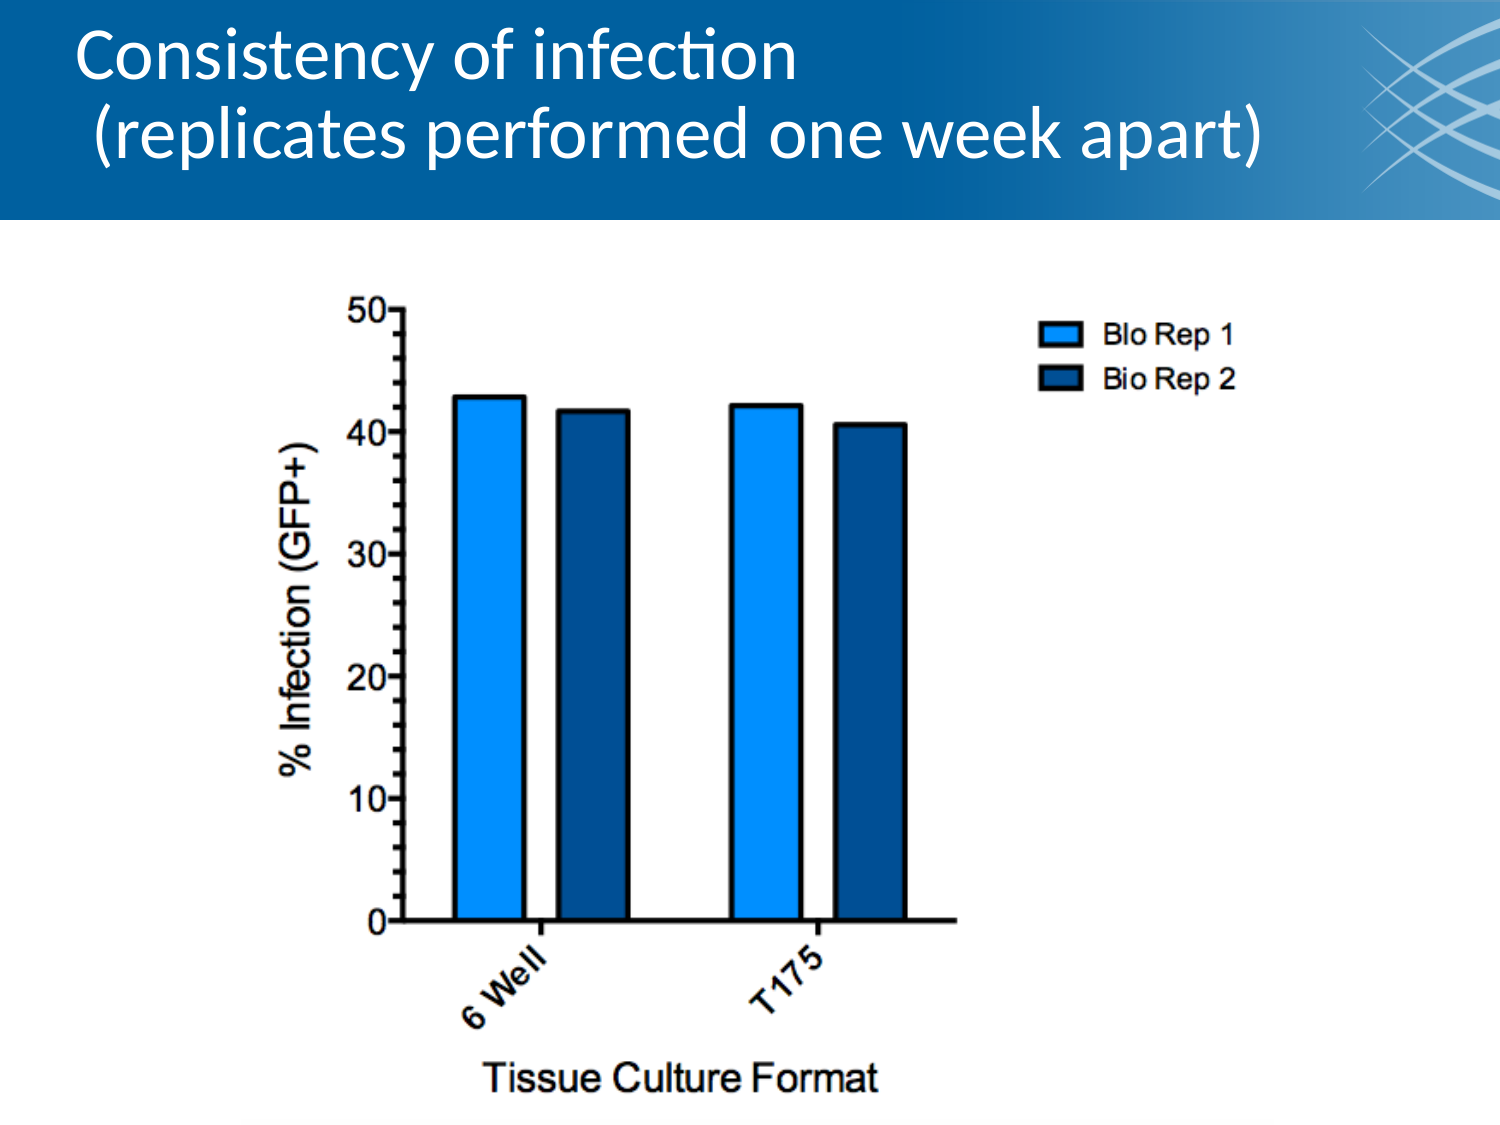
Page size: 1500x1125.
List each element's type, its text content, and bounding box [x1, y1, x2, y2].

picture [0, 0, 1500, 220]
picture [241, 246, 1275, 1125]
title Consistency of infection (replicates performed one week apart) [75, 15, 1351, 196]
